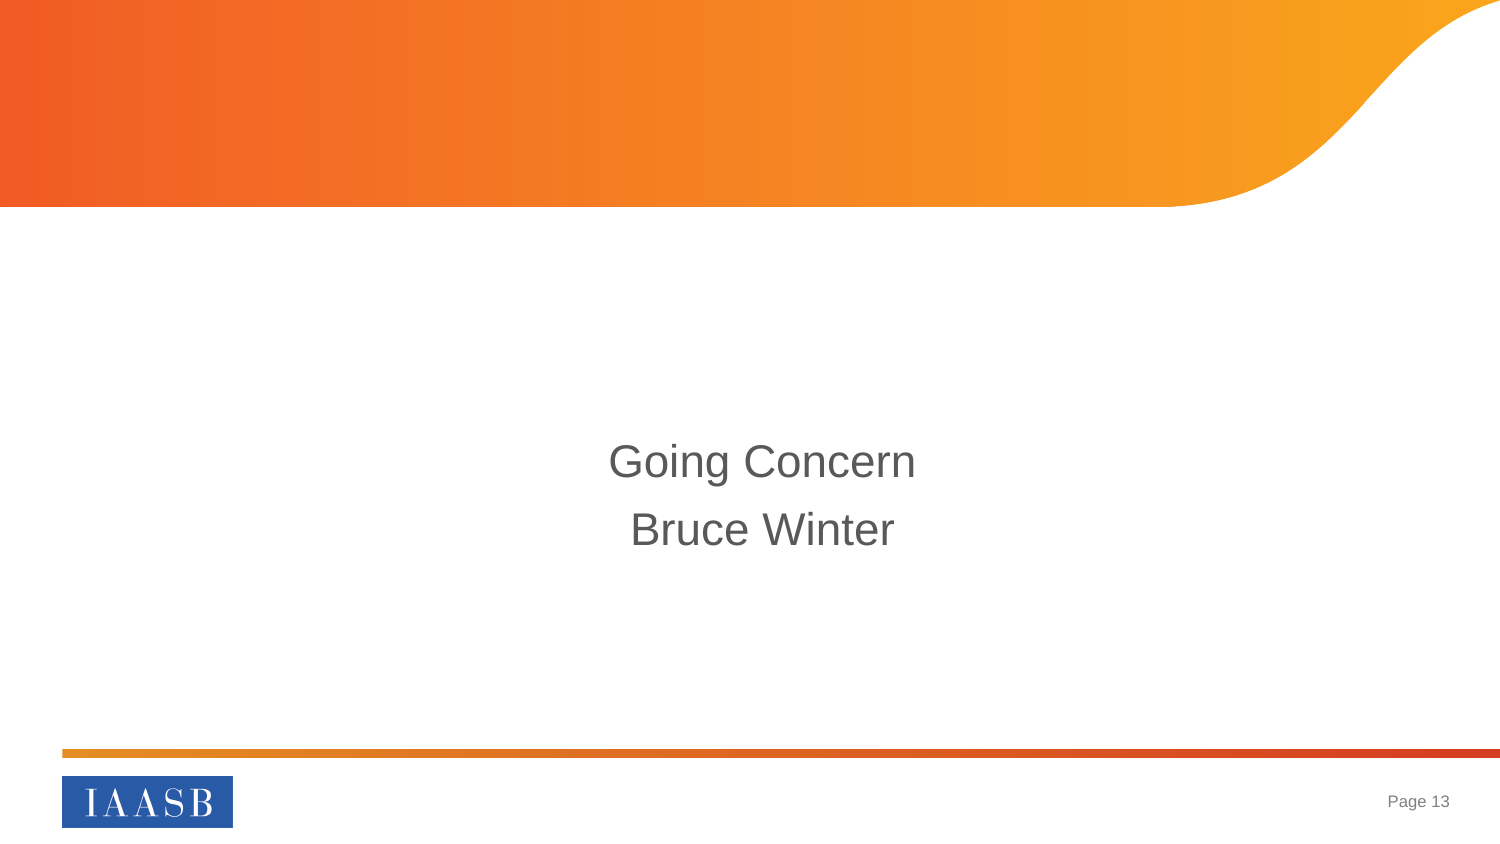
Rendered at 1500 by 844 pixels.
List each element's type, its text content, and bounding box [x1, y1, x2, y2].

list Going Concern Bruce Winter [50, 221, 1475, 772]
picture [62, 776, 233, 828]
picture [0, 0, 1500, 207]
